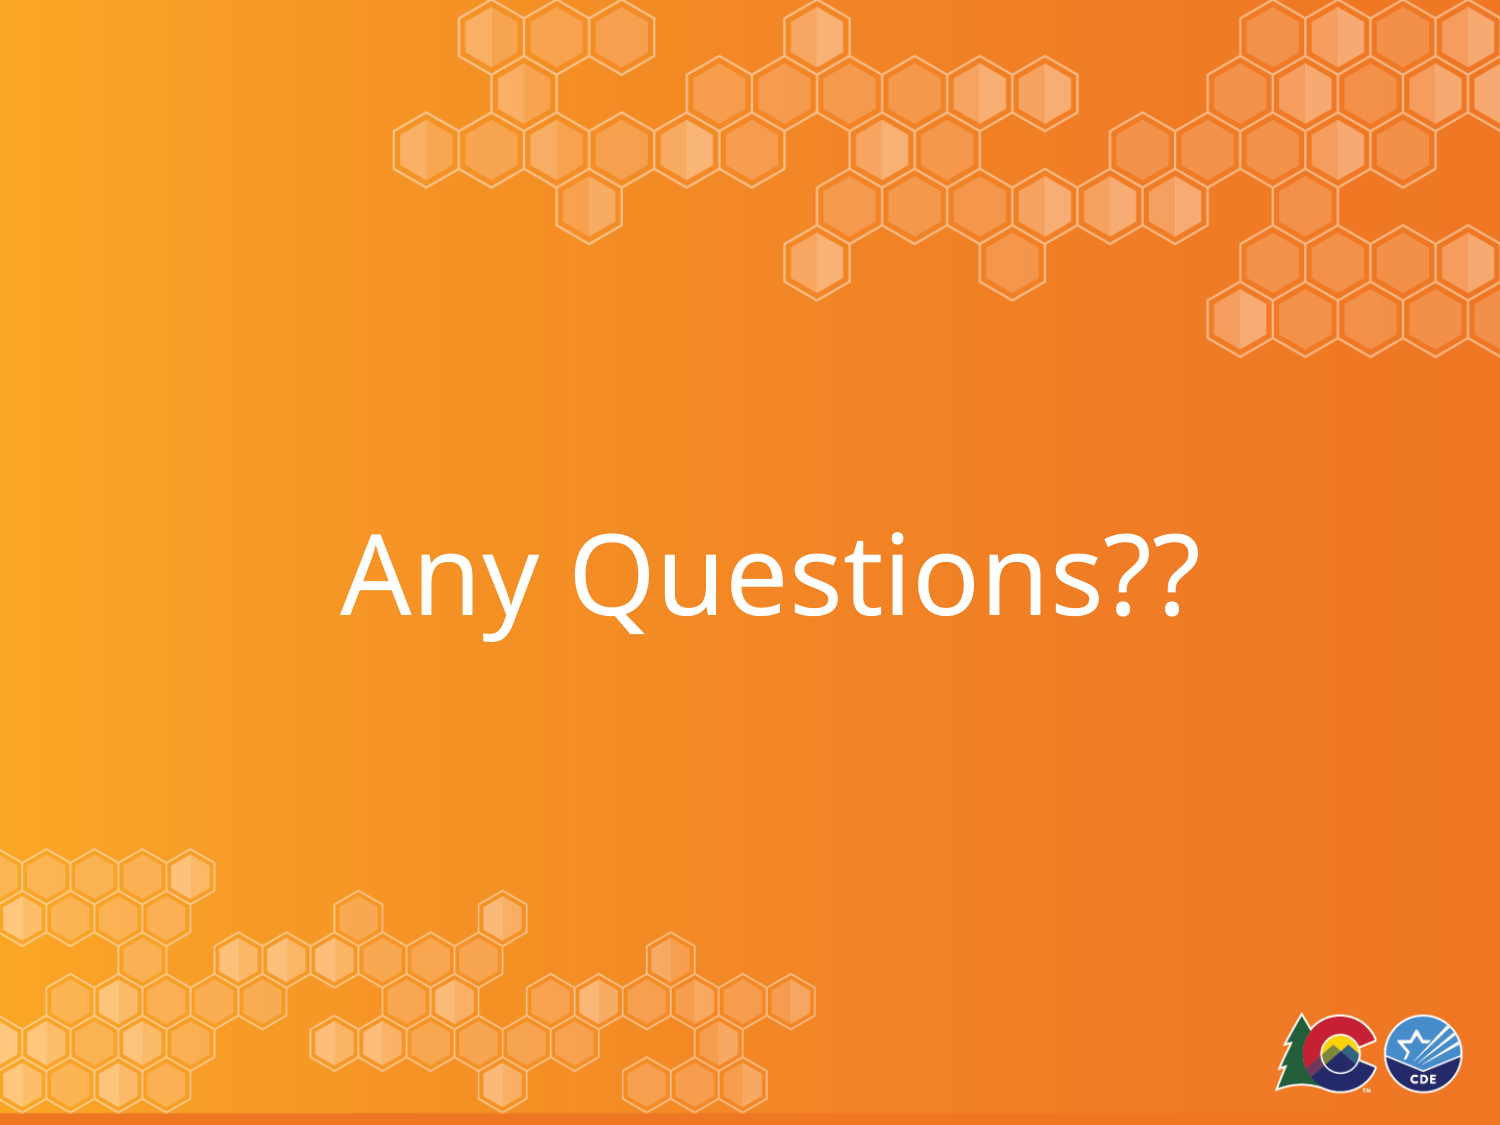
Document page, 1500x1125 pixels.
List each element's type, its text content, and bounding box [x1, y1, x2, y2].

title Any Questions?? [133, 387, 1409, 771]
picture [0, 0, 1500, 1125]
